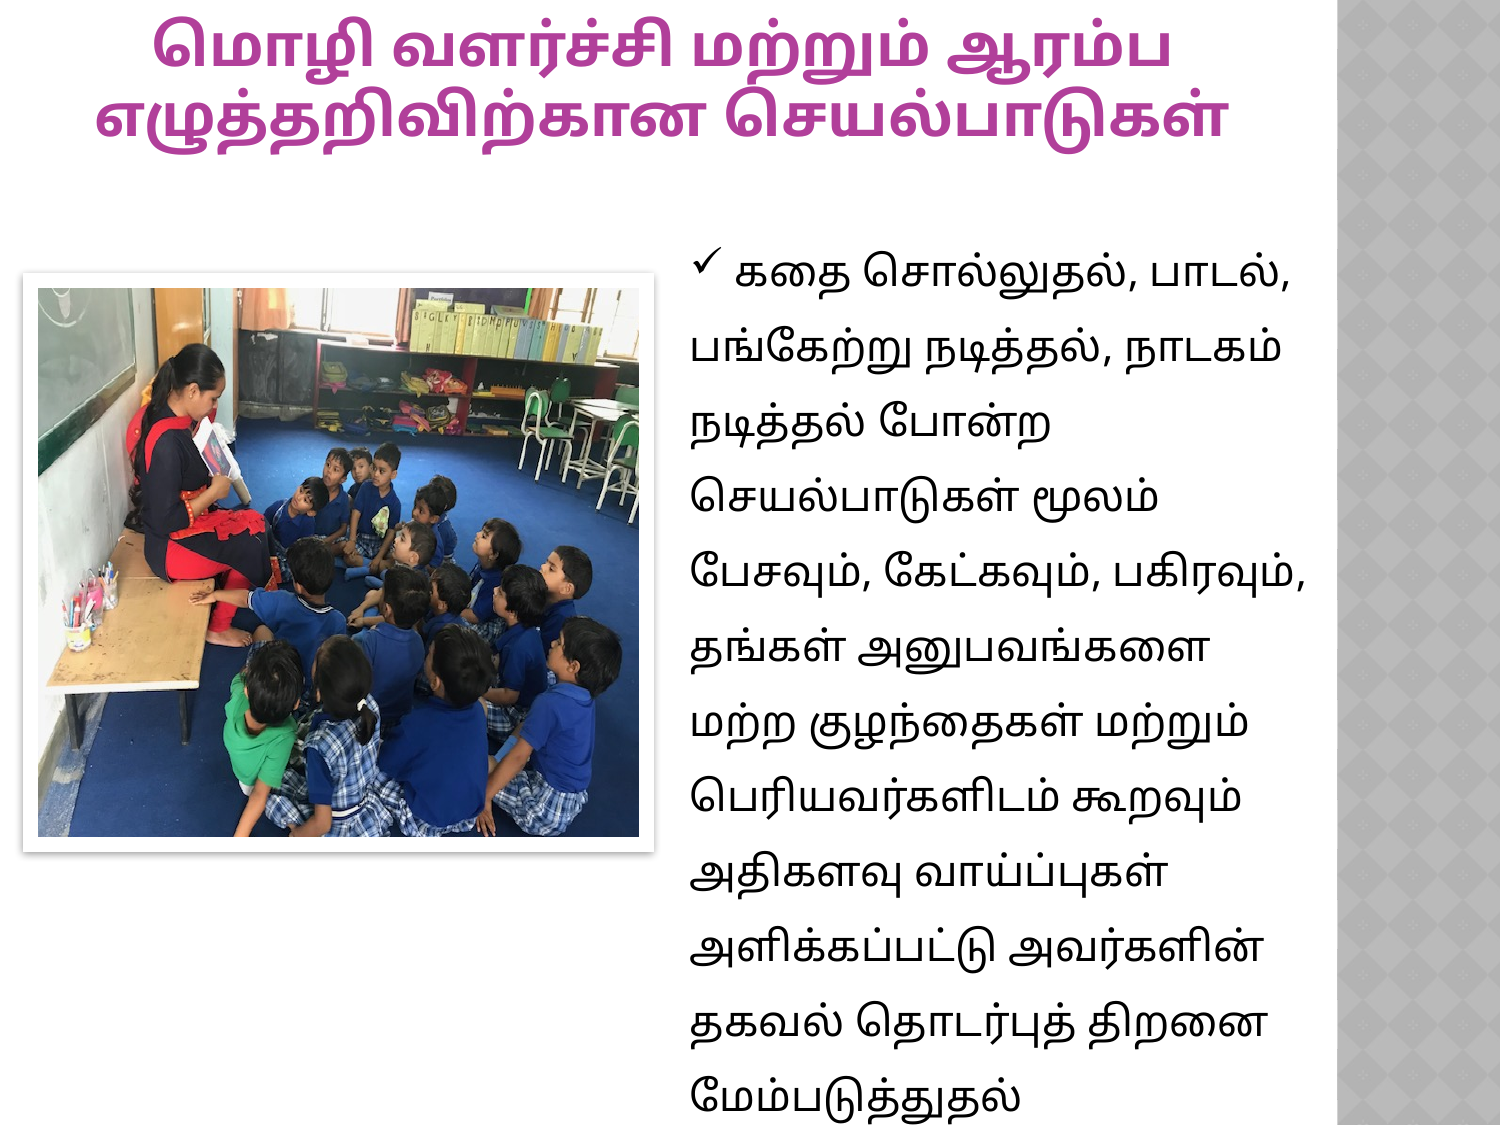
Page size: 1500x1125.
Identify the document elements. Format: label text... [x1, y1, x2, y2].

text_box கதை சொல்லுதல், பாடல், பங்கேற்று நடித்தல், நாடகம் நடித்தல் போன்ற செயல்பாடுகள் மூலம் பேசவும், கேட்கவும், பகிரவும், தங்கள் அனுபவங்களை மற்ற குழந்தைகள் மற்றும் பெரியவர்களிடம் கூறவும் அதிகளவு வாய்ப்புகள் அளிக்கப்பட்டு அவர்களின் தகவல் தொடர்புத் திறனை மேம்படுத்துதல் [674, 212, 1338, 1125]
picture [37, 287, 640, 838]
text_box மொழி வளர்ச்சி மற்றும் ஆரம்ப எழுத்தறிவிற்கான செயல்பாடுகள் [0, 0, 1325, 156]
